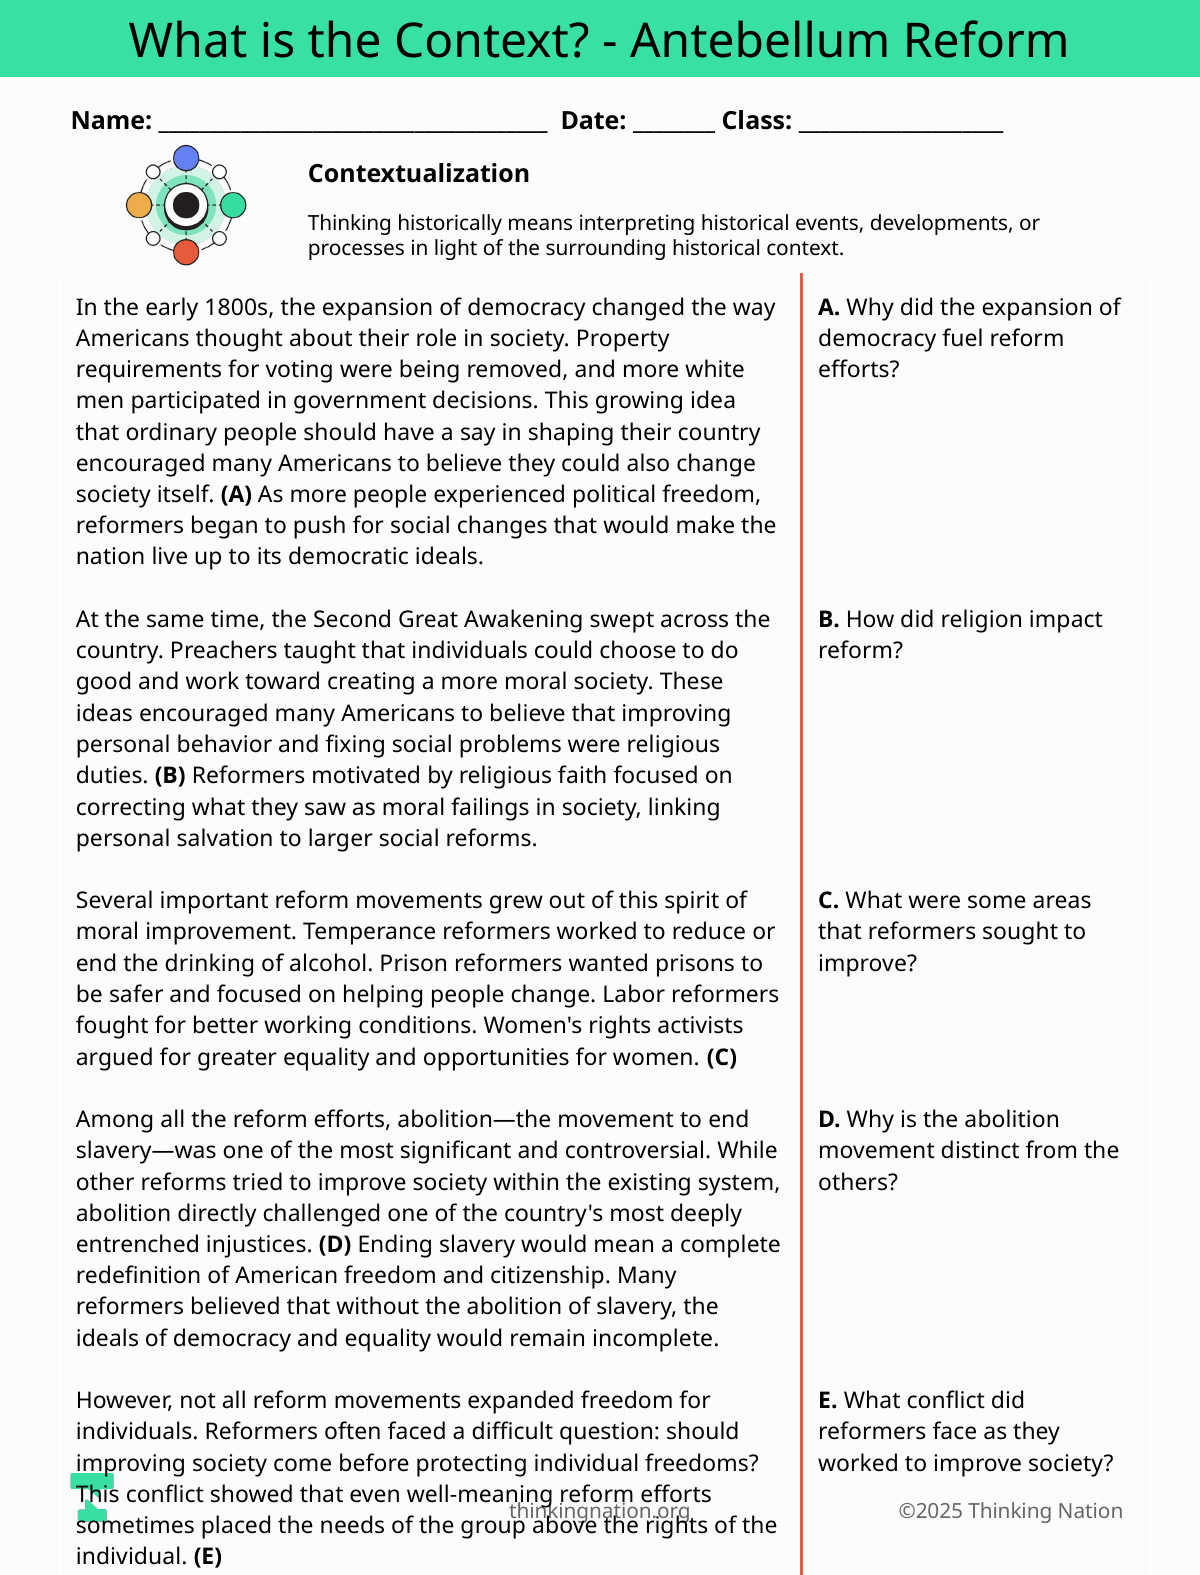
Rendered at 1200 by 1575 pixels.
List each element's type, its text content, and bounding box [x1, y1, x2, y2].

text_box Name: ______________________________________ Date: ________ Class: ____________________ [55, 89, 1200, 149]
picture [58, 1463, 126, 1531]
table_header In the early 1800s, the expansion of democracy changed the way Americans thought about their role in society. Property requirements for voting were being removed, and more white men participated in government decisions. This growing idea that ordinary people should have a say in shaping their country encouraged many Americans to believe they could also change society itself. (A) As more people experienced political freedom, reformers began to push for social changes that would make the nation live up to its democratic ideals. At the same time, the Second Great Awakening swept across the country. Preachers taught that individuals could choose to do good and work toward creating a more moral society. These ideas encouraged many Americans to believe that improving personal behavior and fixing social problems were religious duties. (B) Reformers motivated by religious faith focused on correcting what they saw as moral failings in society, linking personal salvation to larger social reforms. Several important reform movements grew out of this spirit of moral improvement. Temperance reformers worked to reduce or end the drinking of alcohol. Prison reformers wanted prisons to be safer and focused on helping people change. Labor reformers fought for better working conditions. Women's rights activists argued for greater equality and opportunities for women. (C) Among all the reform efforts, abolition—the movement to end slavery—was one of the most significant and controversial. While other reforms tried to improve society within the existing system, abolition directly challenged one of the country's most deeply entrenched injustices. (D) Ending slavery would mean a complete redefinition of American freedom and citizenship. Many reformers believed that without the abolition of slavery, the ideals of democracy and equality would remain incomplete. However, not all reform movements expanded freedom for individuals. Reformers often faced a difficult question: should improving society come before protecting individual freedoms? This conflict showed that even well-meaning reform efforts sometimes placed the needs of the group above the rights of the individual. (E) [60, 274, 800, 1575]
text_box Contextualization Thinking historically means interpreting historical events, developments, or processes in light of the surrounding historical context. [289, 149, 1130, 262]
picture [106, 126, 265, 285]
table_header A. Why did the expansion of democracy fuel reform efforts? B. How did religion impact reform? C. What were some areas that reformers sought to improve? D. Why is the abolition movement distinct from the others? E. What conflict did reformers face as they worked to improve society? [803, 274, 1149, 1575]
text_box What is the Context? - Antebellum Reform [0, 0, 1200, 77]
